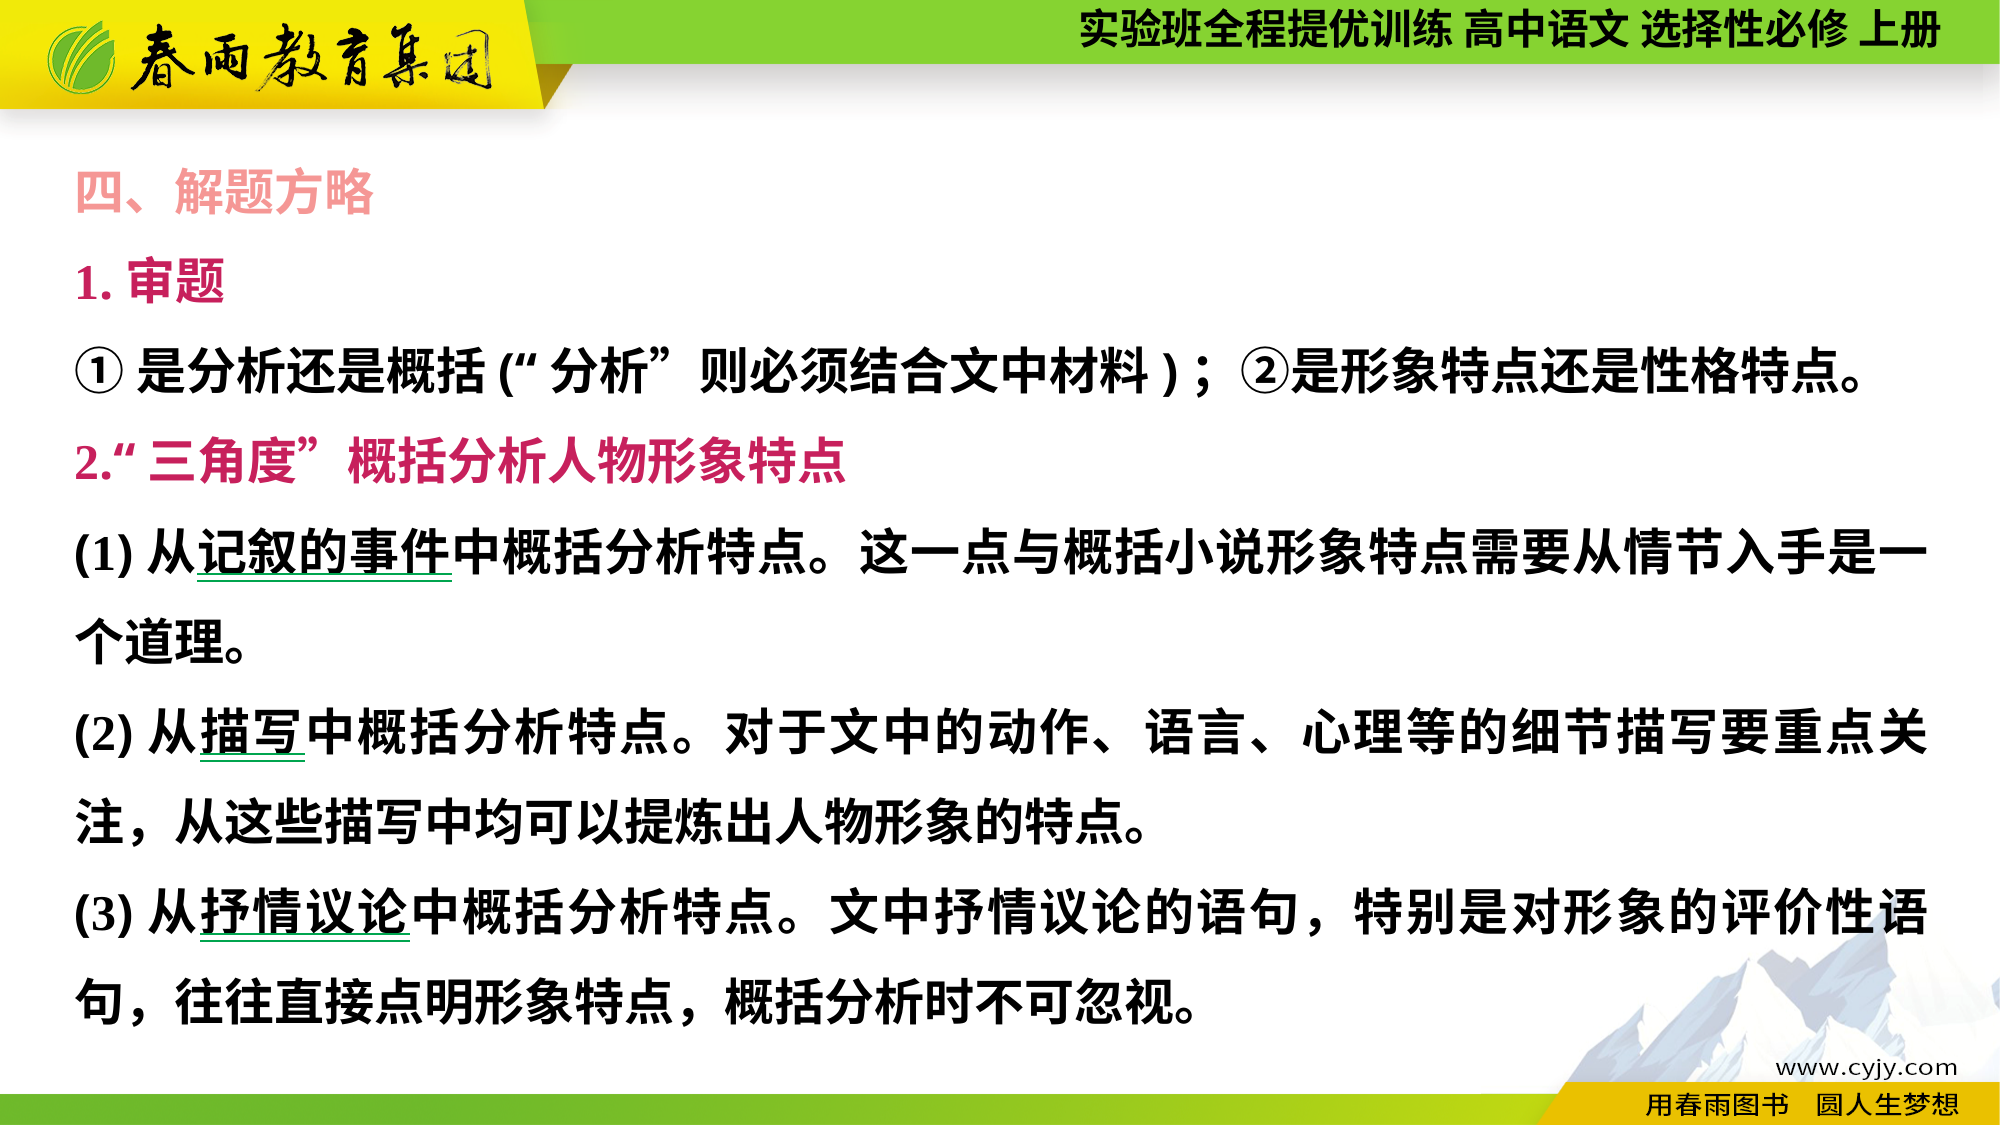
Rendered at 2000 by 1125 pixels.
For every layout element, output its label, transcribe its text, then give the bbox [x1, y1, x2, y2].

picture [0, 0, 2000, 1125]
list 四、解题方略 1.审题 ①是分析还是概括(“分析”则必须结合文中材料)；②是形象特点还是性格特点。 2.“三角度”概括分析人物形象特点 (1)从记叙的事件中概括分析特点。这一点与概括小说形象特点需要从情节入手是一个道理。 (2)从描写中概括分析特点。对于文中的动作、语言、心理等的细节描写要重点关注，从这些描写中均可以提炼出人物形象的特点。 (3)从抒情议论中概括分析特点。文中抒情议论的语句，特别是对形象的评价性语句，往往直接点明形象特点，概括分析时不可忽视。 [59, 122, 1944, 1047]
